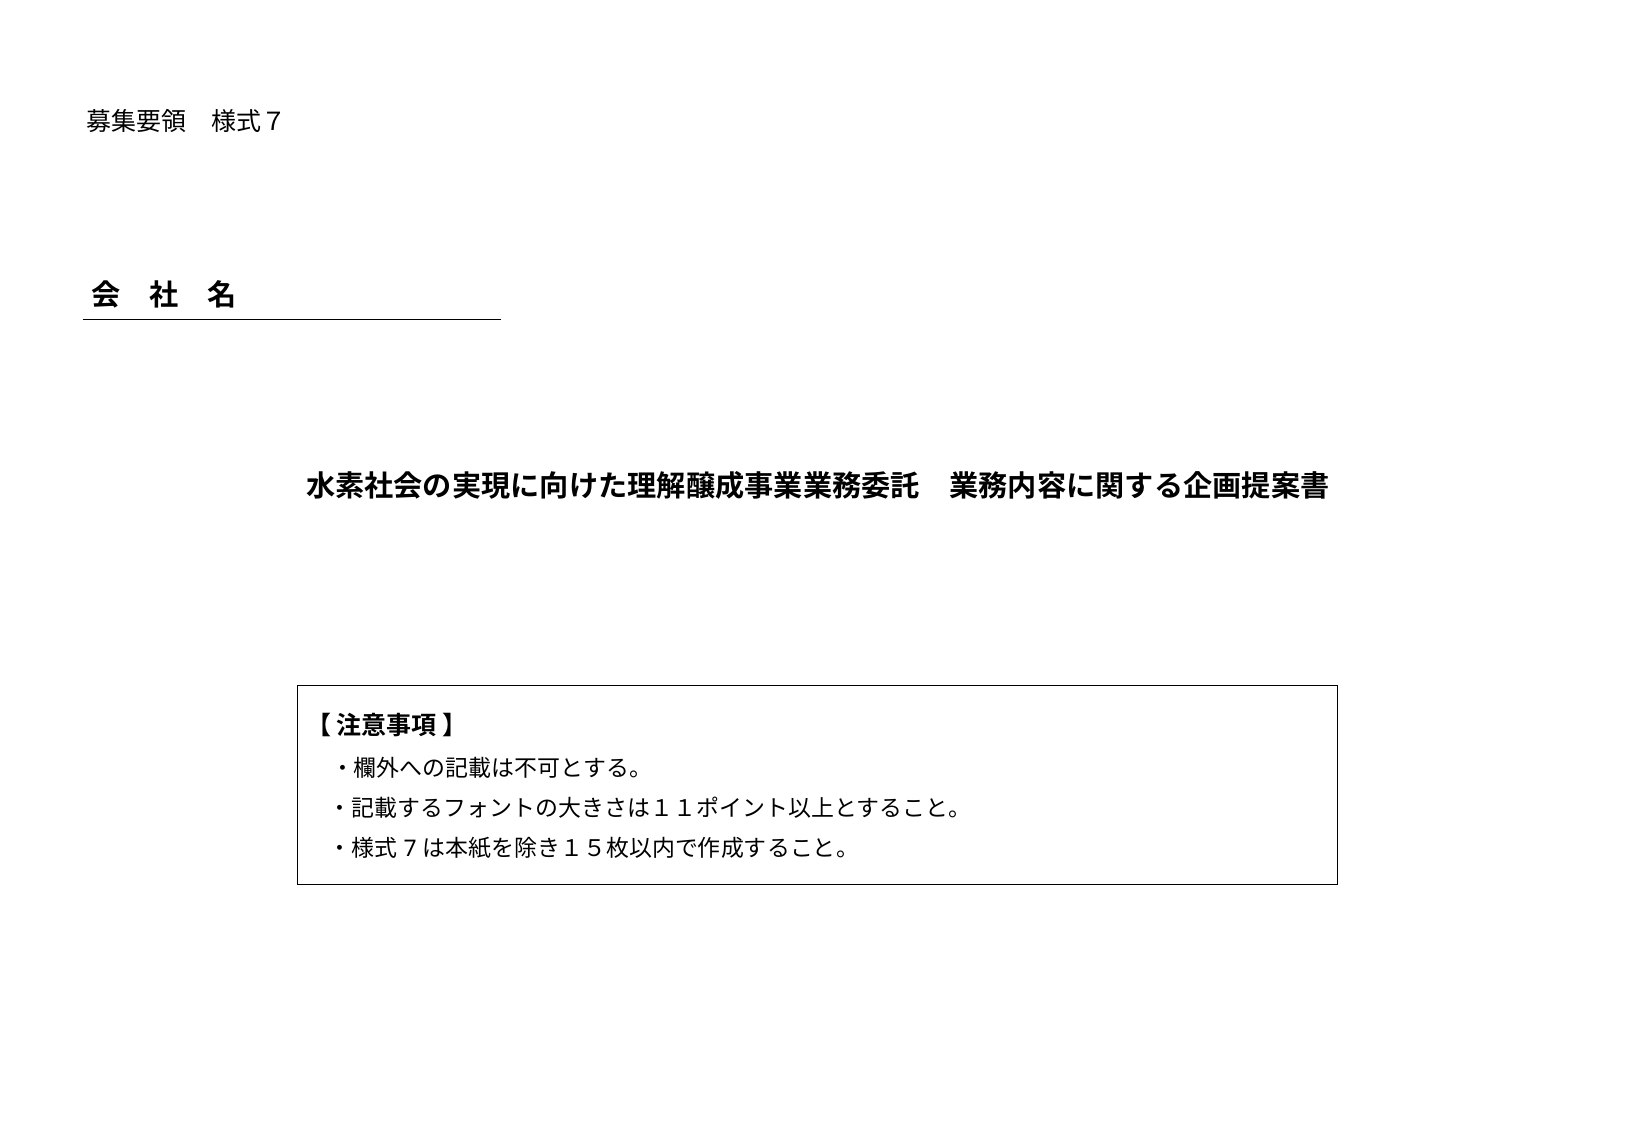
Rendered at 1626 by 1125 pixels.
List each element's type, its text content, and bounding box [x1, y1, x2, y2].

subtitle 水素社会の実現に向けた理解醸成事業業務委託 業務内容に関する企画提案書 [258, 440, 1377, 534]
text_box 【 注意事項 】 ・欄外への記載は不可とする。 ・記載するフォントの大きさは１１ポイント以上とすること。 ・様式7は本紙を除き１５枚以内で作成すること。 [297, 685, 1338, 885]
text_box 募集要領 様式７ [77, 93, 298, 151]
text_box 会 社 名 [82, 271, 513, 320]
